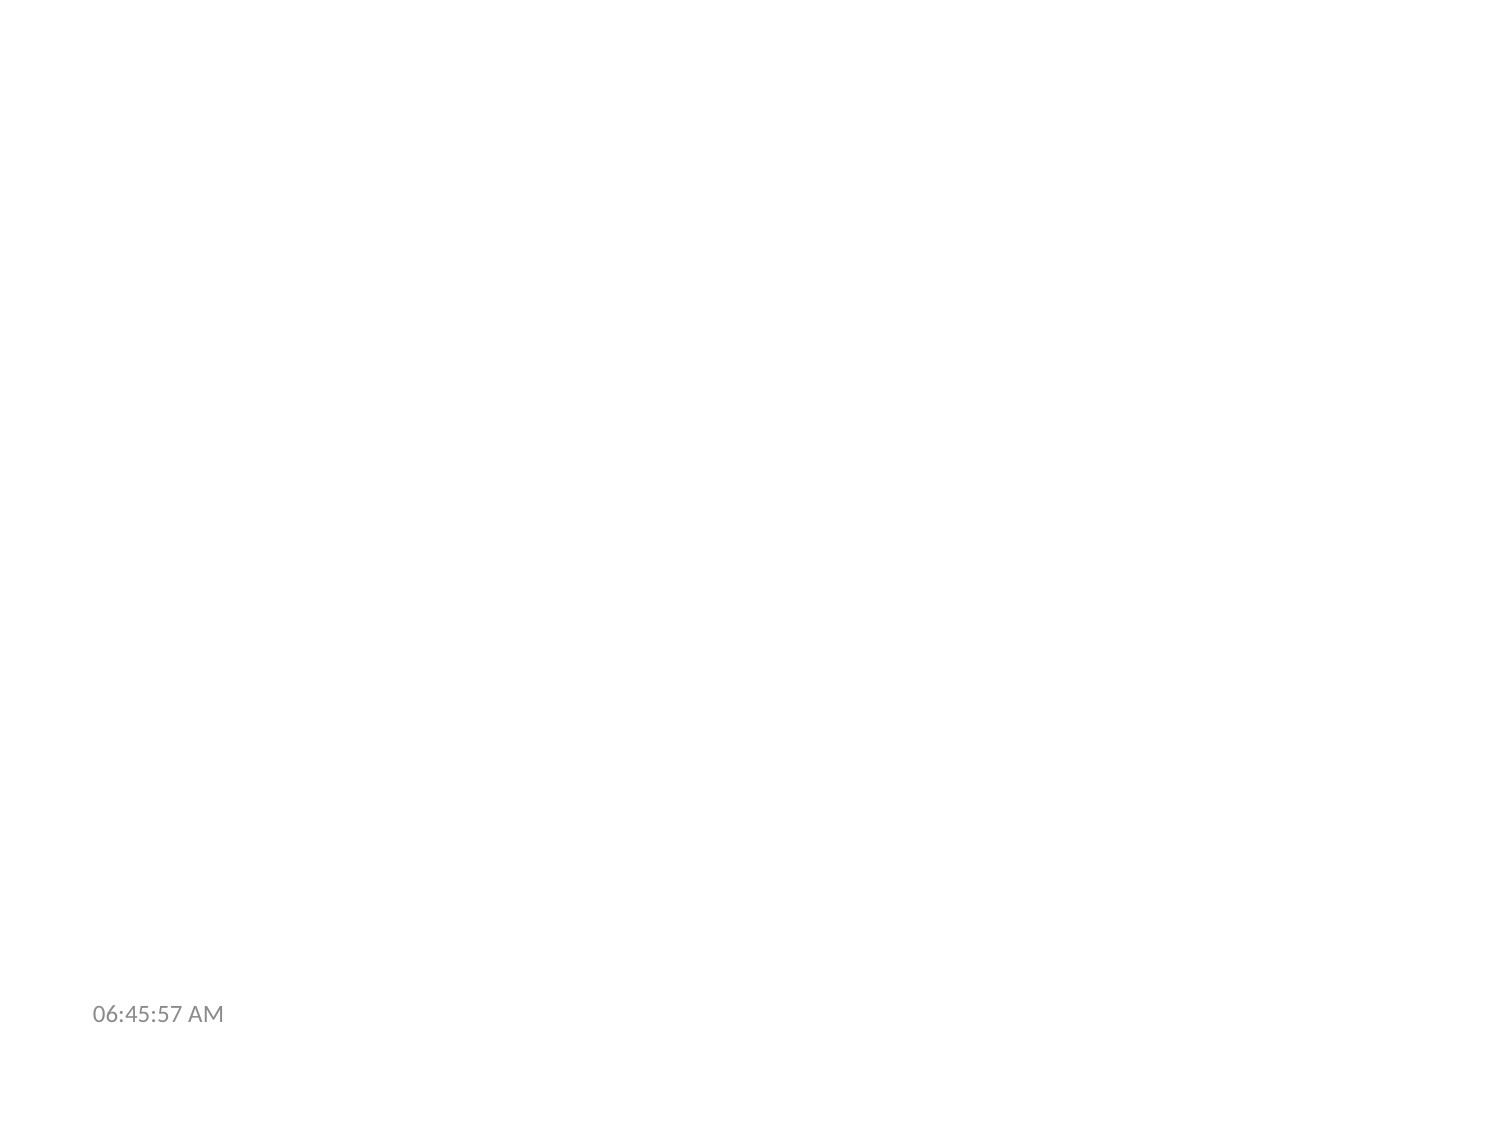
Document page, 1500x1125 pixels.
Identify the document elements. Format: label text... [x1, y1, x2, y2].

text_box 3:35:09 PM [77, 982, 428, 1043]
